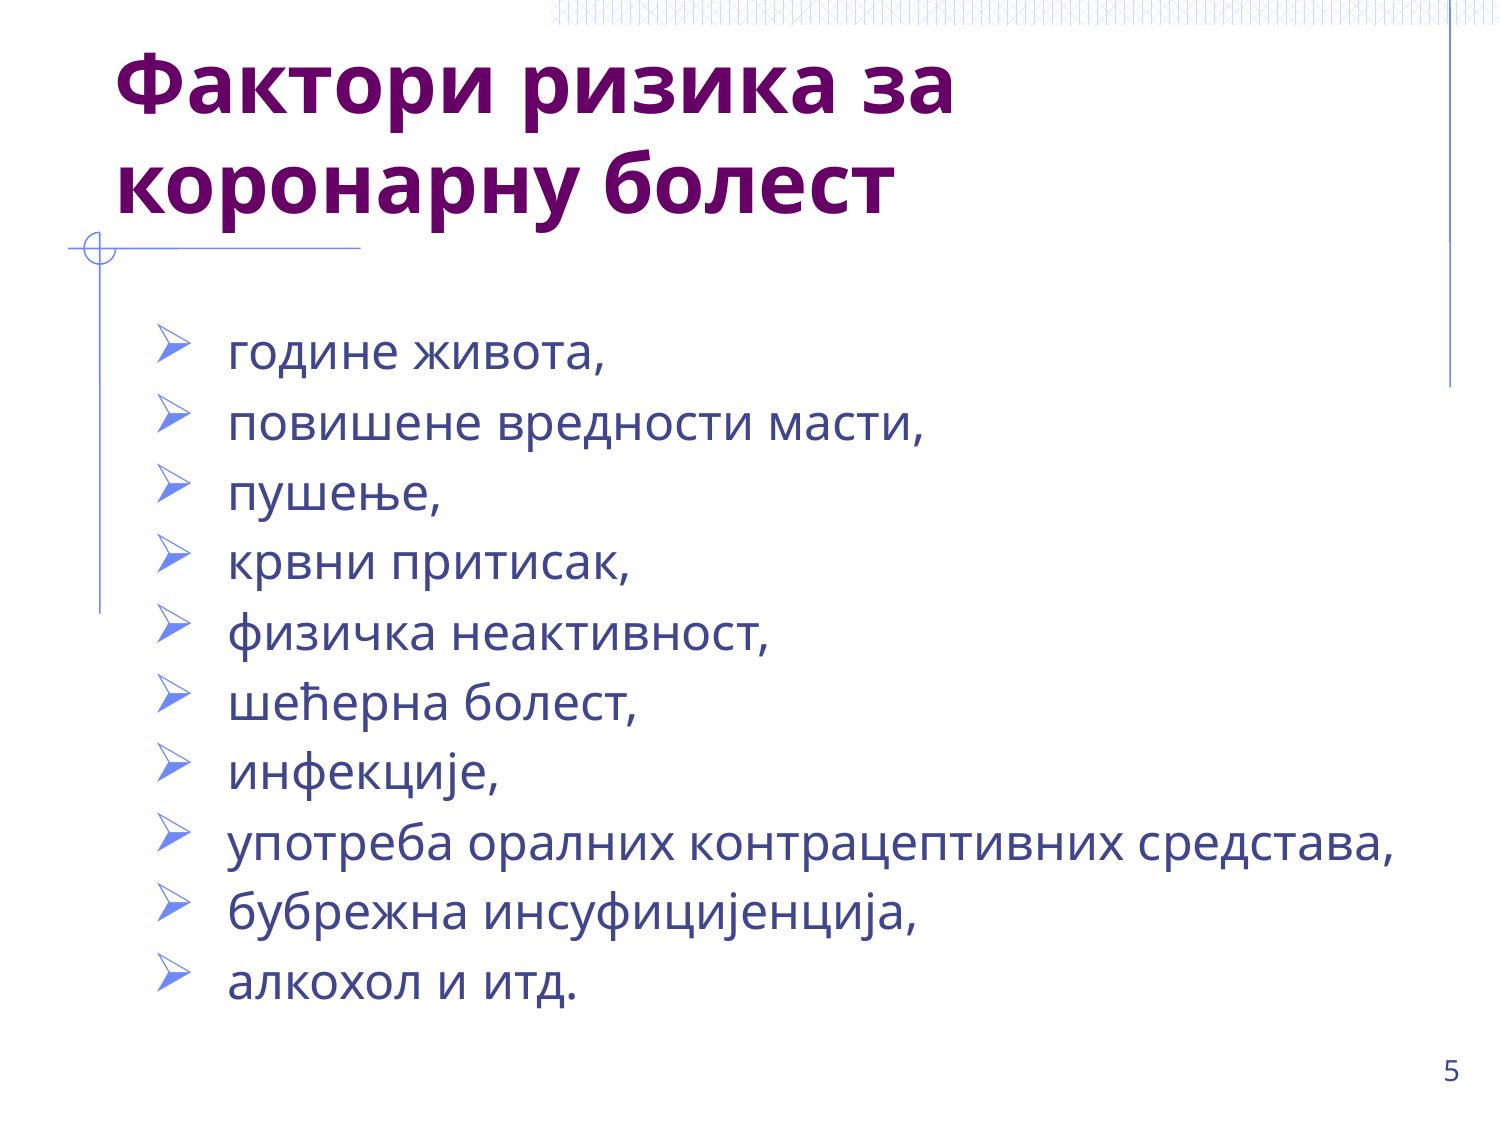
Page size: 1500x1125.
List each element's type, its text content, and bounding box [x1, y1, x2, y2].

title Фактори ризика за коронарну болест [99, 49, 1376, 238]
slide_number 5 [1162, 1025, 1475, 1100]
list године живота, повишене вредности масти, пушење, крвни притисак, физичка неактивност, шећерна болест, инфекције, употреба оралних контрацептивних средстава, бубрежна инсуфицијенција, алкохол и итд. [137, 312, 1413, 988]
